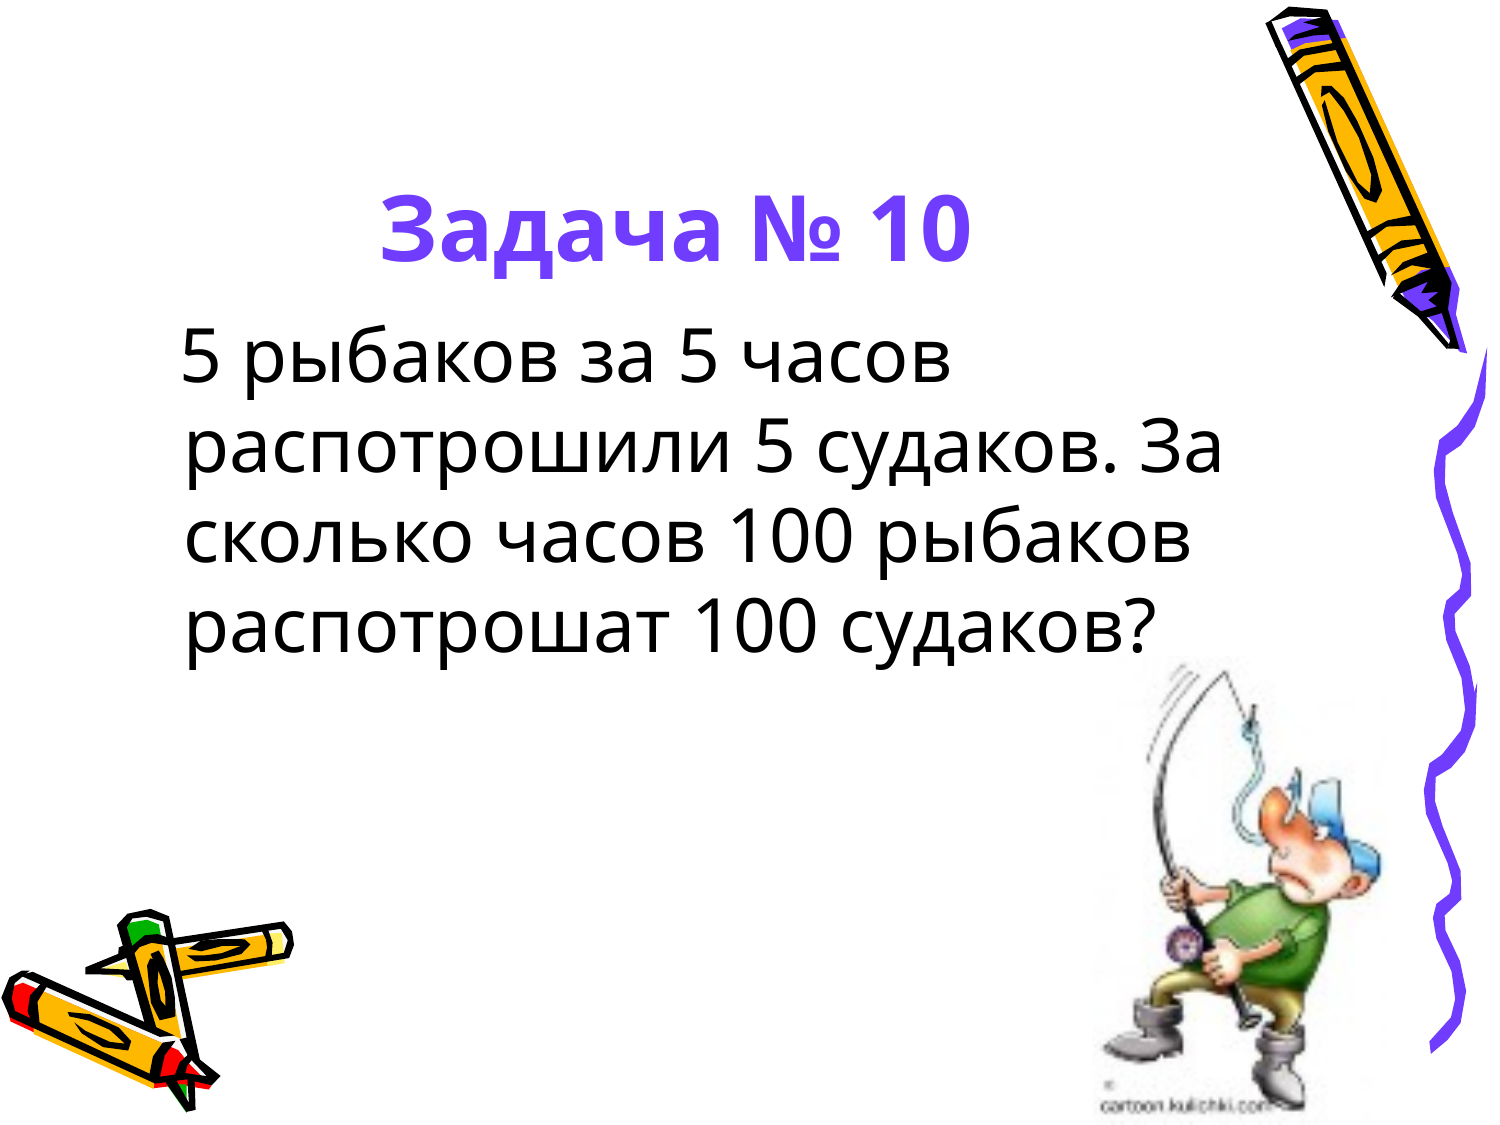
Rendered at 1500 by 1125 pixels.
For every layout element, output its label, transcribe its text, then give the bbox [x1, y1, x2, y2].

picture [1092, 656, 1389, 1125]
title Задача № 10 [112, 24, 1240, 288]
list 5 рыбаков за 5 часов распотрошили 5 судаков. За сколько часов 100 рыбаков распотрошат 100 судаков? [112, 299, 1376, 901]
